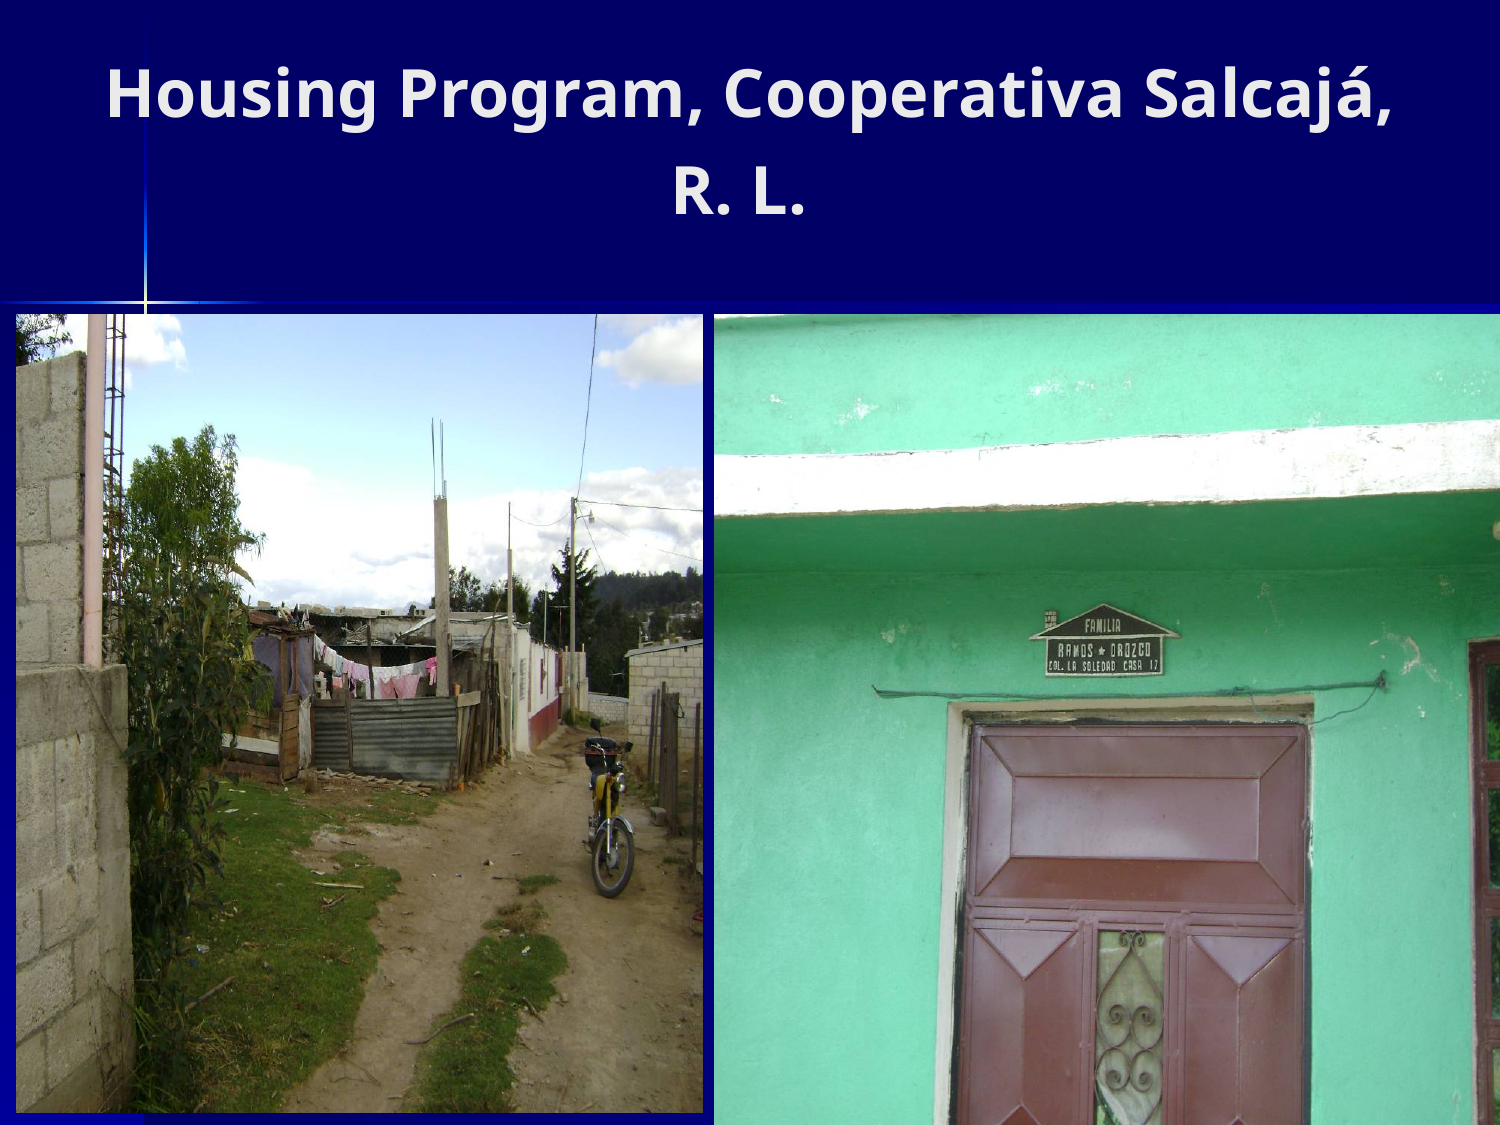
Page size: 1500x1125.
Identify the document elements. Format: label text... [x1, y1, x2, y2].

picture [714, 314, 1500, 1125]
title Housing Program, Cooperativa Salcajá, R. L. [52, 49, 1448, 232]
picture [16, 314, 704, 1113]
